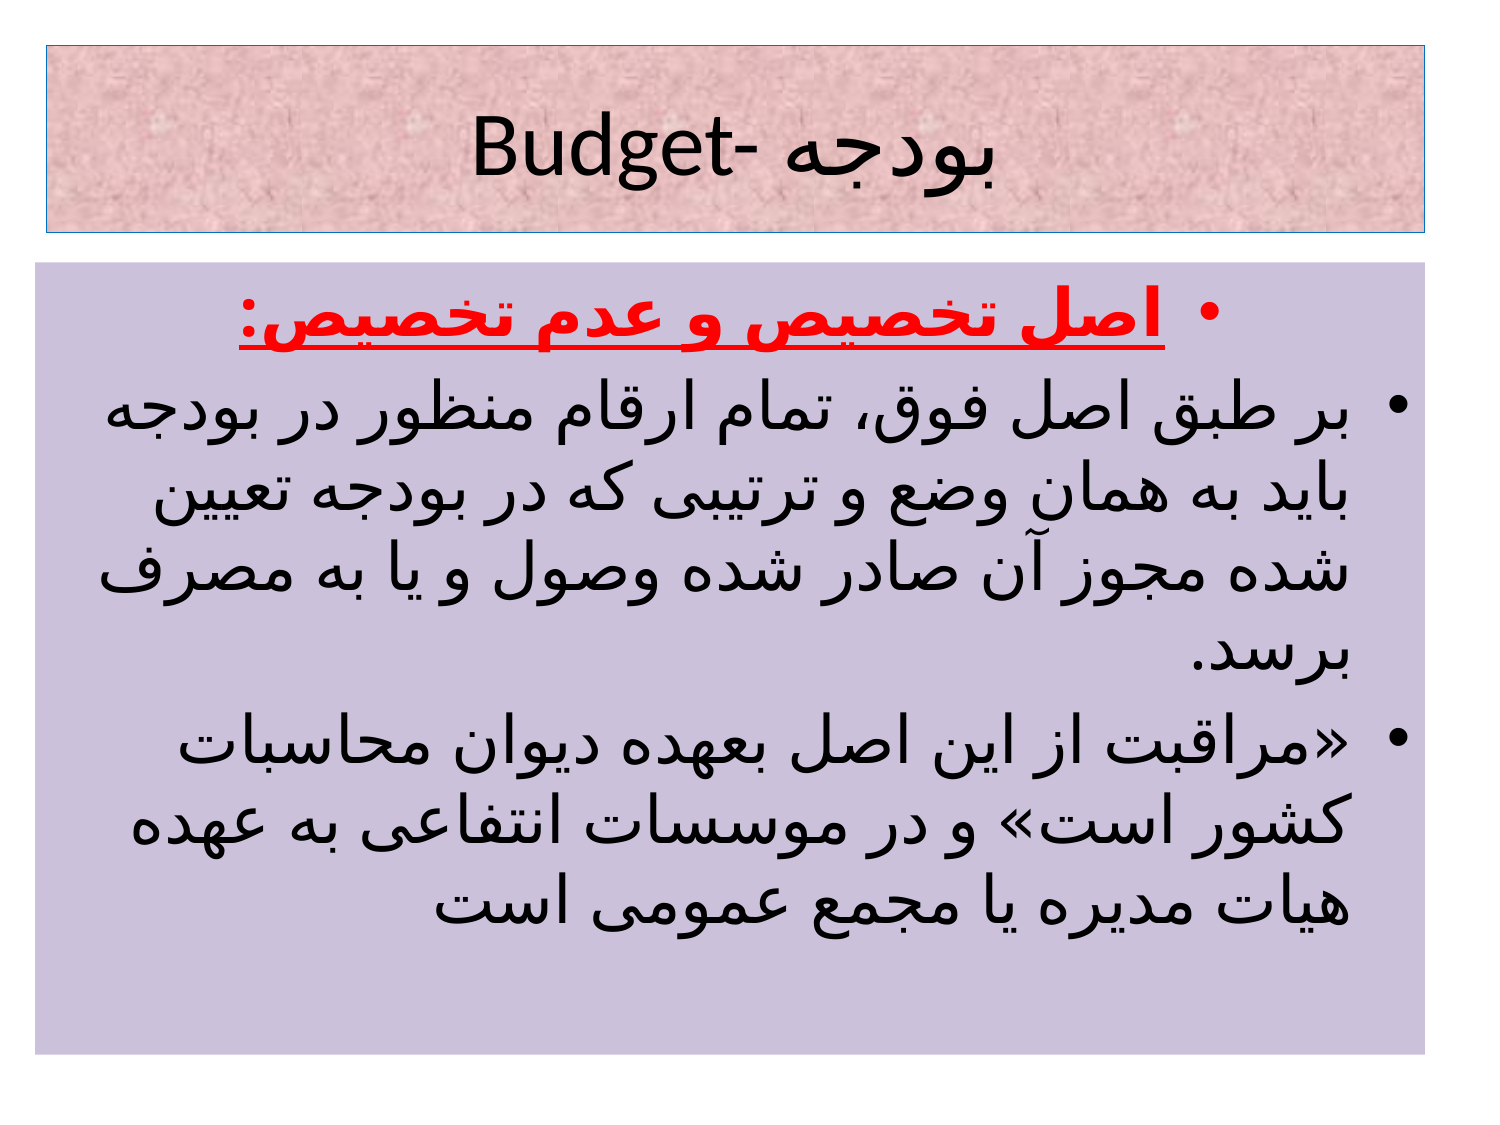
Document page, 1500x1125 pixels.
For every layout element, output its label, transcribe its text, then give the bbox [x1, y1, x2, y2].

list اصل تخصیص و عدم تخصیص: بر طبق اصل فوق، تمام ارقام منظور در بودجه باید به همان وضع و ترتیبی که در بودجه تعیین شده مجوز آن صادر شده وصول و یا به مصرف برسد. «مراقبت از این اصل بعهده دیوان محاسبات کشور است» و در موسسات انتفاعی به عهده هیات مدیره یا مجمع عمومی است [35, 262, 1425, 1055]
title Budget- بودجه [46, 45, 1425, 233]
